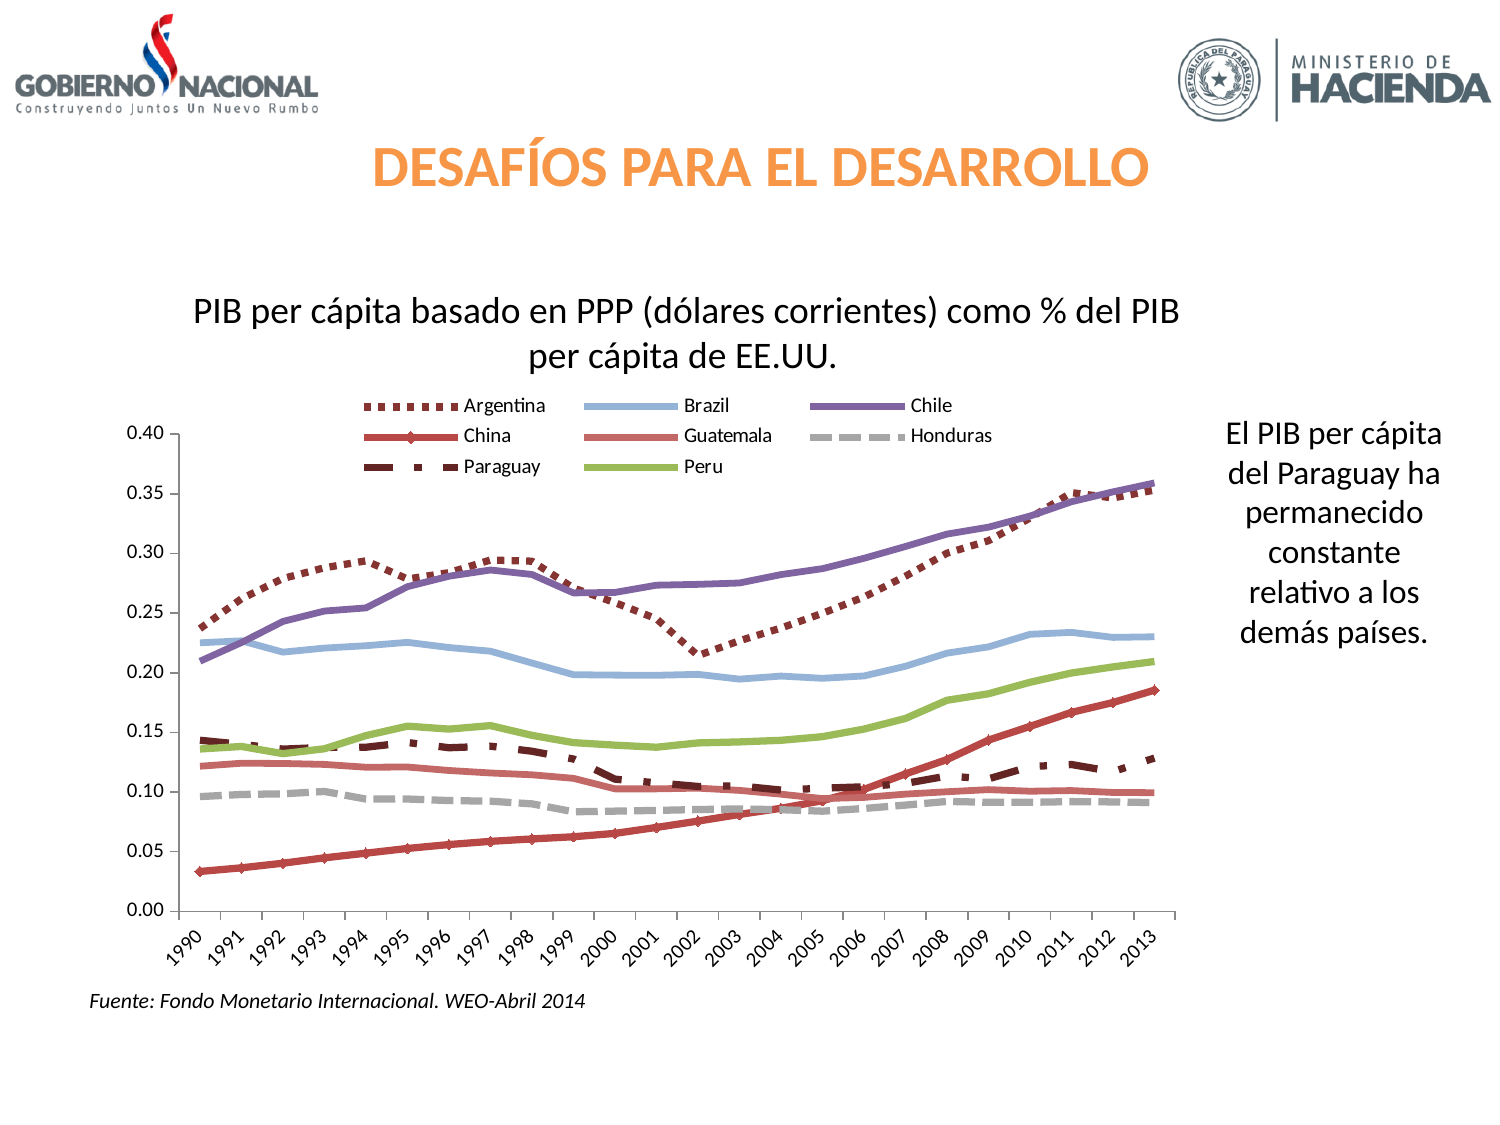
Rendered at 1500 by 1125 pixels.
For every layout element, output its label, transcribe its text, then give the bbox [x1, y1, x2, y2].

text_box Fuente: Fondo Monetario Internacional. WEO-Abril 2014 [74, 978, 602, 1020]
text_box DESAFÍOS PARA EL DESARROLLO [112, 148, 1412, 206]
picture [1173, 33, 1495, 125]
chart [106, 384, 1196, 980]
picture [5, 7, 328, 125]
text_box El PIB per cápita del Paraguay ha permanecido constante relativo a los demás países. [1210, 403, 1459, 658]
text_box PIB per cápita basado en PPP (dólares corrientes) como % del PIB per cápita de EE.UU. [163, 279, 1211, 384]
